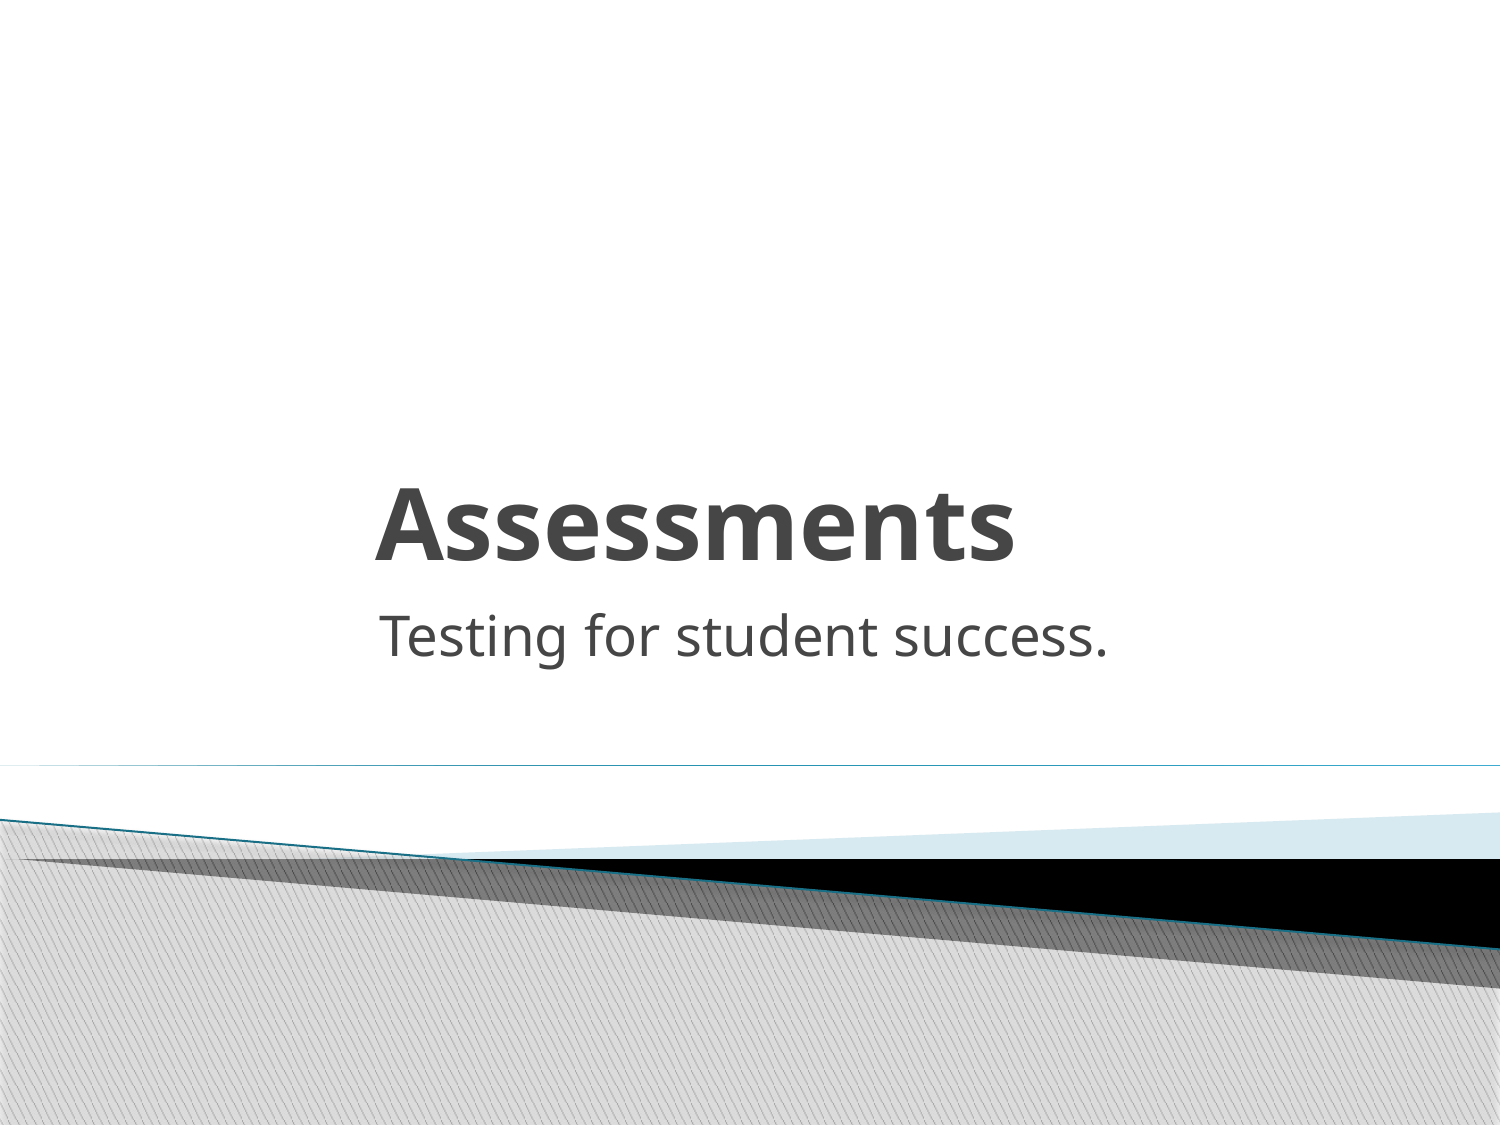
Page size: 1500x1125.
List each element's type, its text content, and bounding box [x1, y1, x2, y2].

subtitle Testing for student success. [112, 592, 1388, 790]
picture [5, 859, 1500, 989]
title Assessments [112, 287, 1388, 588]
